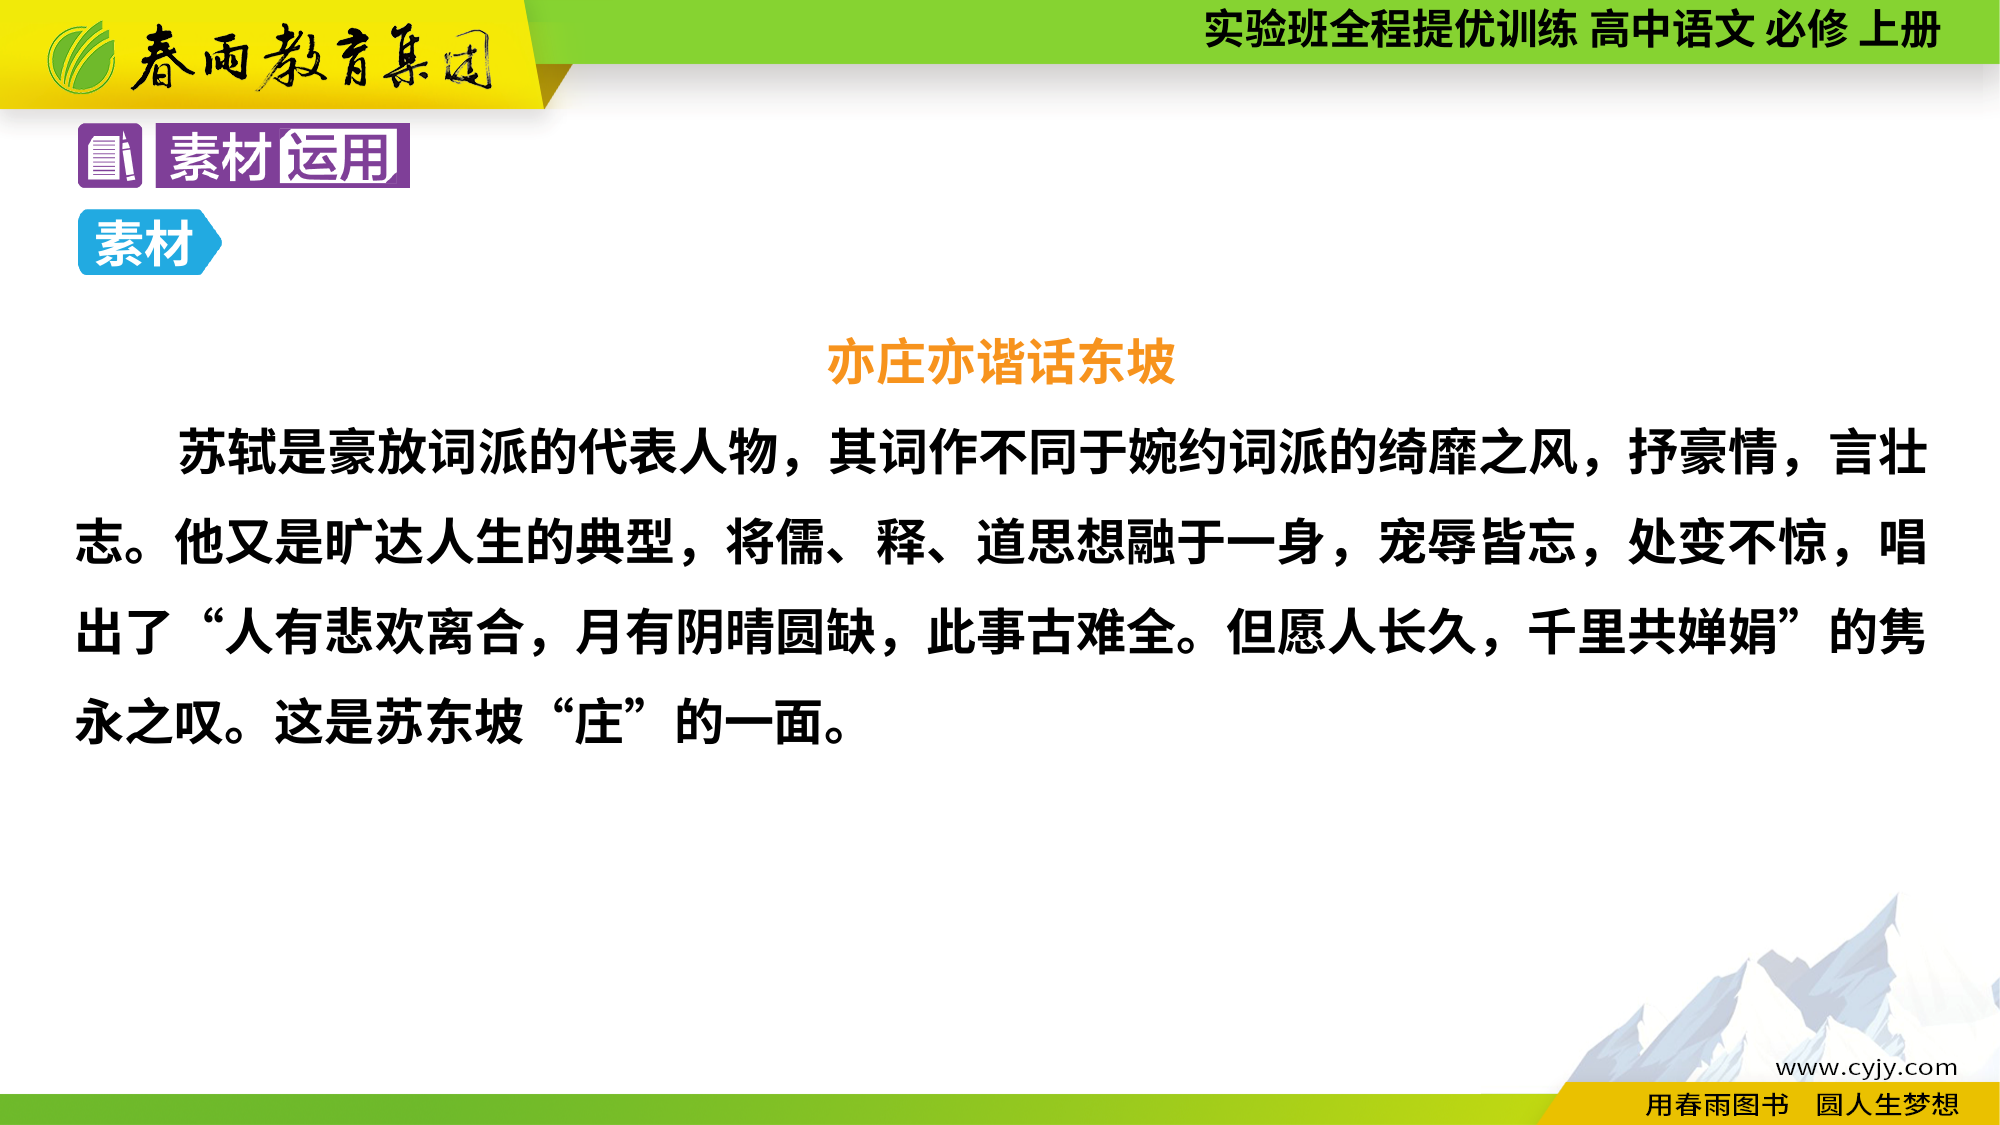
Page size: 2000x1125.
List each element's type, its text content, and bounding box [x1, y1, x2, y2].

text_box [78, 204, 222, 281]
picture [0, 0, 2000, 1125]
list 亦庄亦谐话东坡 苏轼是豪放词派的代表人物，其词作不同于婉约词派的绮靡之风，抒豪情，言壮志。他又是旷达人生的典型，将儒、释、道思想融于一身，宠辱皆忘，处变不惊，唱出了“人有悲欢离合，月有阴晴圆缺，此事古难全。但愿人长久，千里共婵娟”的隽永之叹。这是苏东坡“庄”的一面。 [59, 292, 1944, 751]
